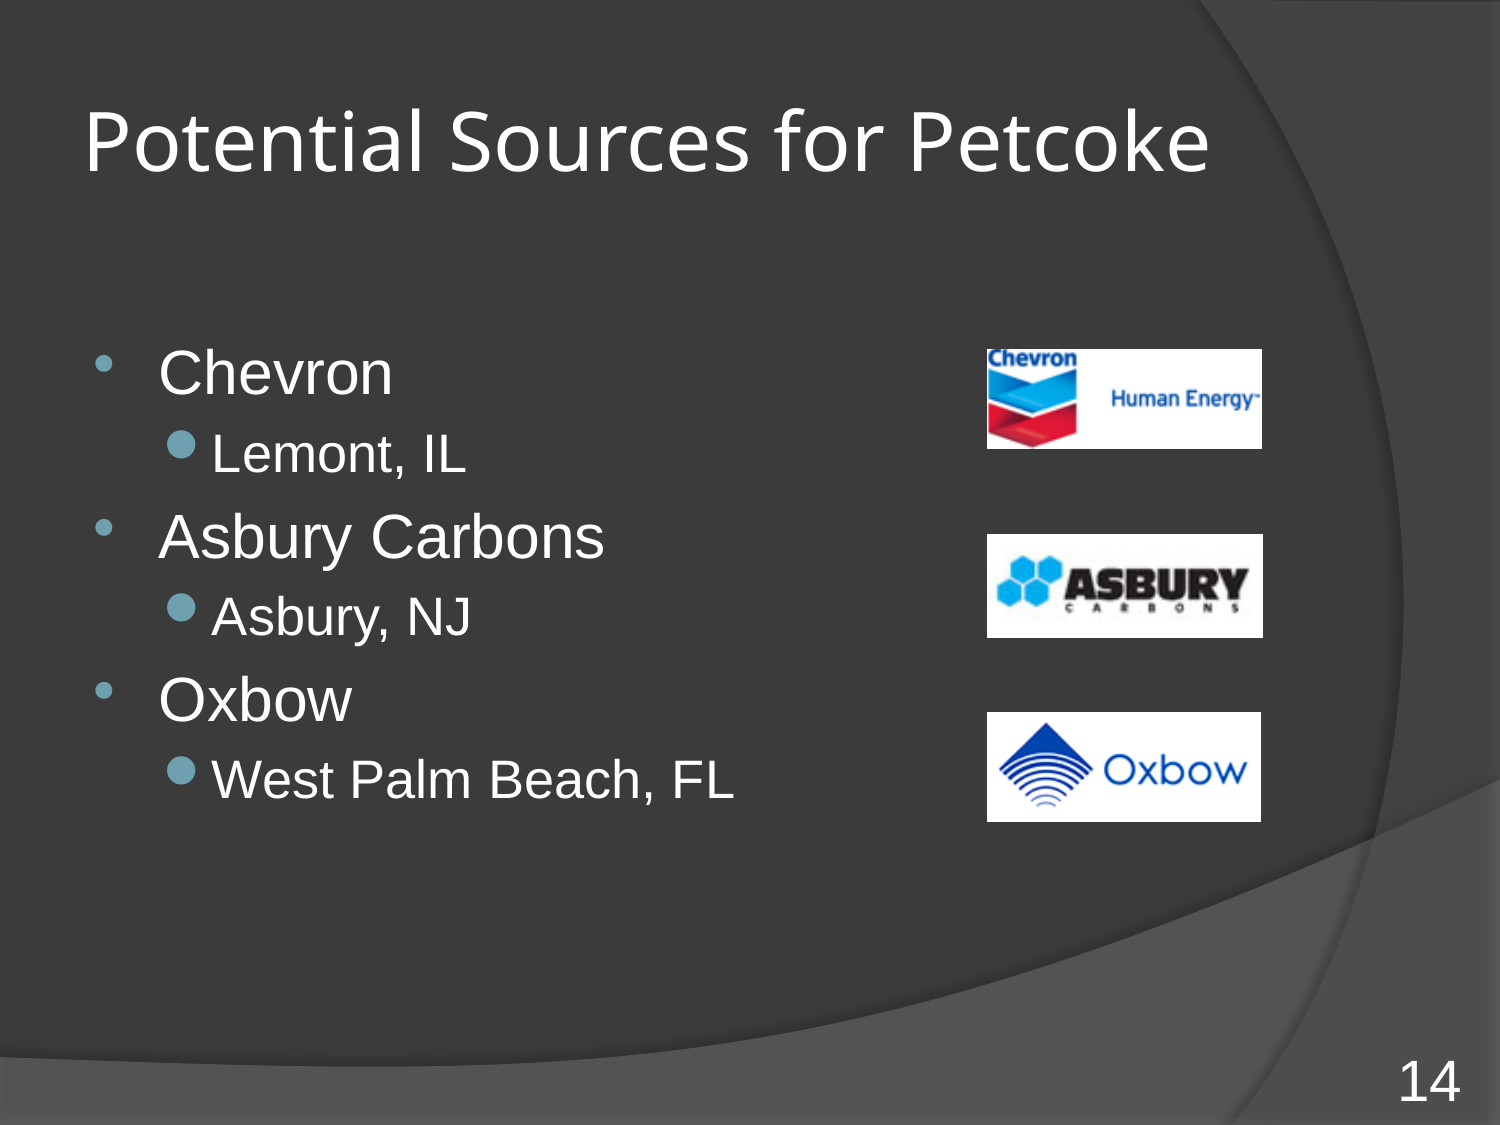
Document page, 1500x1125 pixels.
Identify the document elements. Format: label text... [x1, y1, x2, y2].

picture [987, 712, 1262, 823]
text_box Chevron Lemont, IL Asbury Carbons Asbury, NJ Oxbow West Palm Beach, FL [74, 324, 1425, 1068]
picture [987, 534, 1263, 638]
slide_number 14 [1337, 1053, 1463, 1114]
title Potential Sources for Petcoke [75, 45, 1300, 233]
picture [987, 349, 1262, 449]
